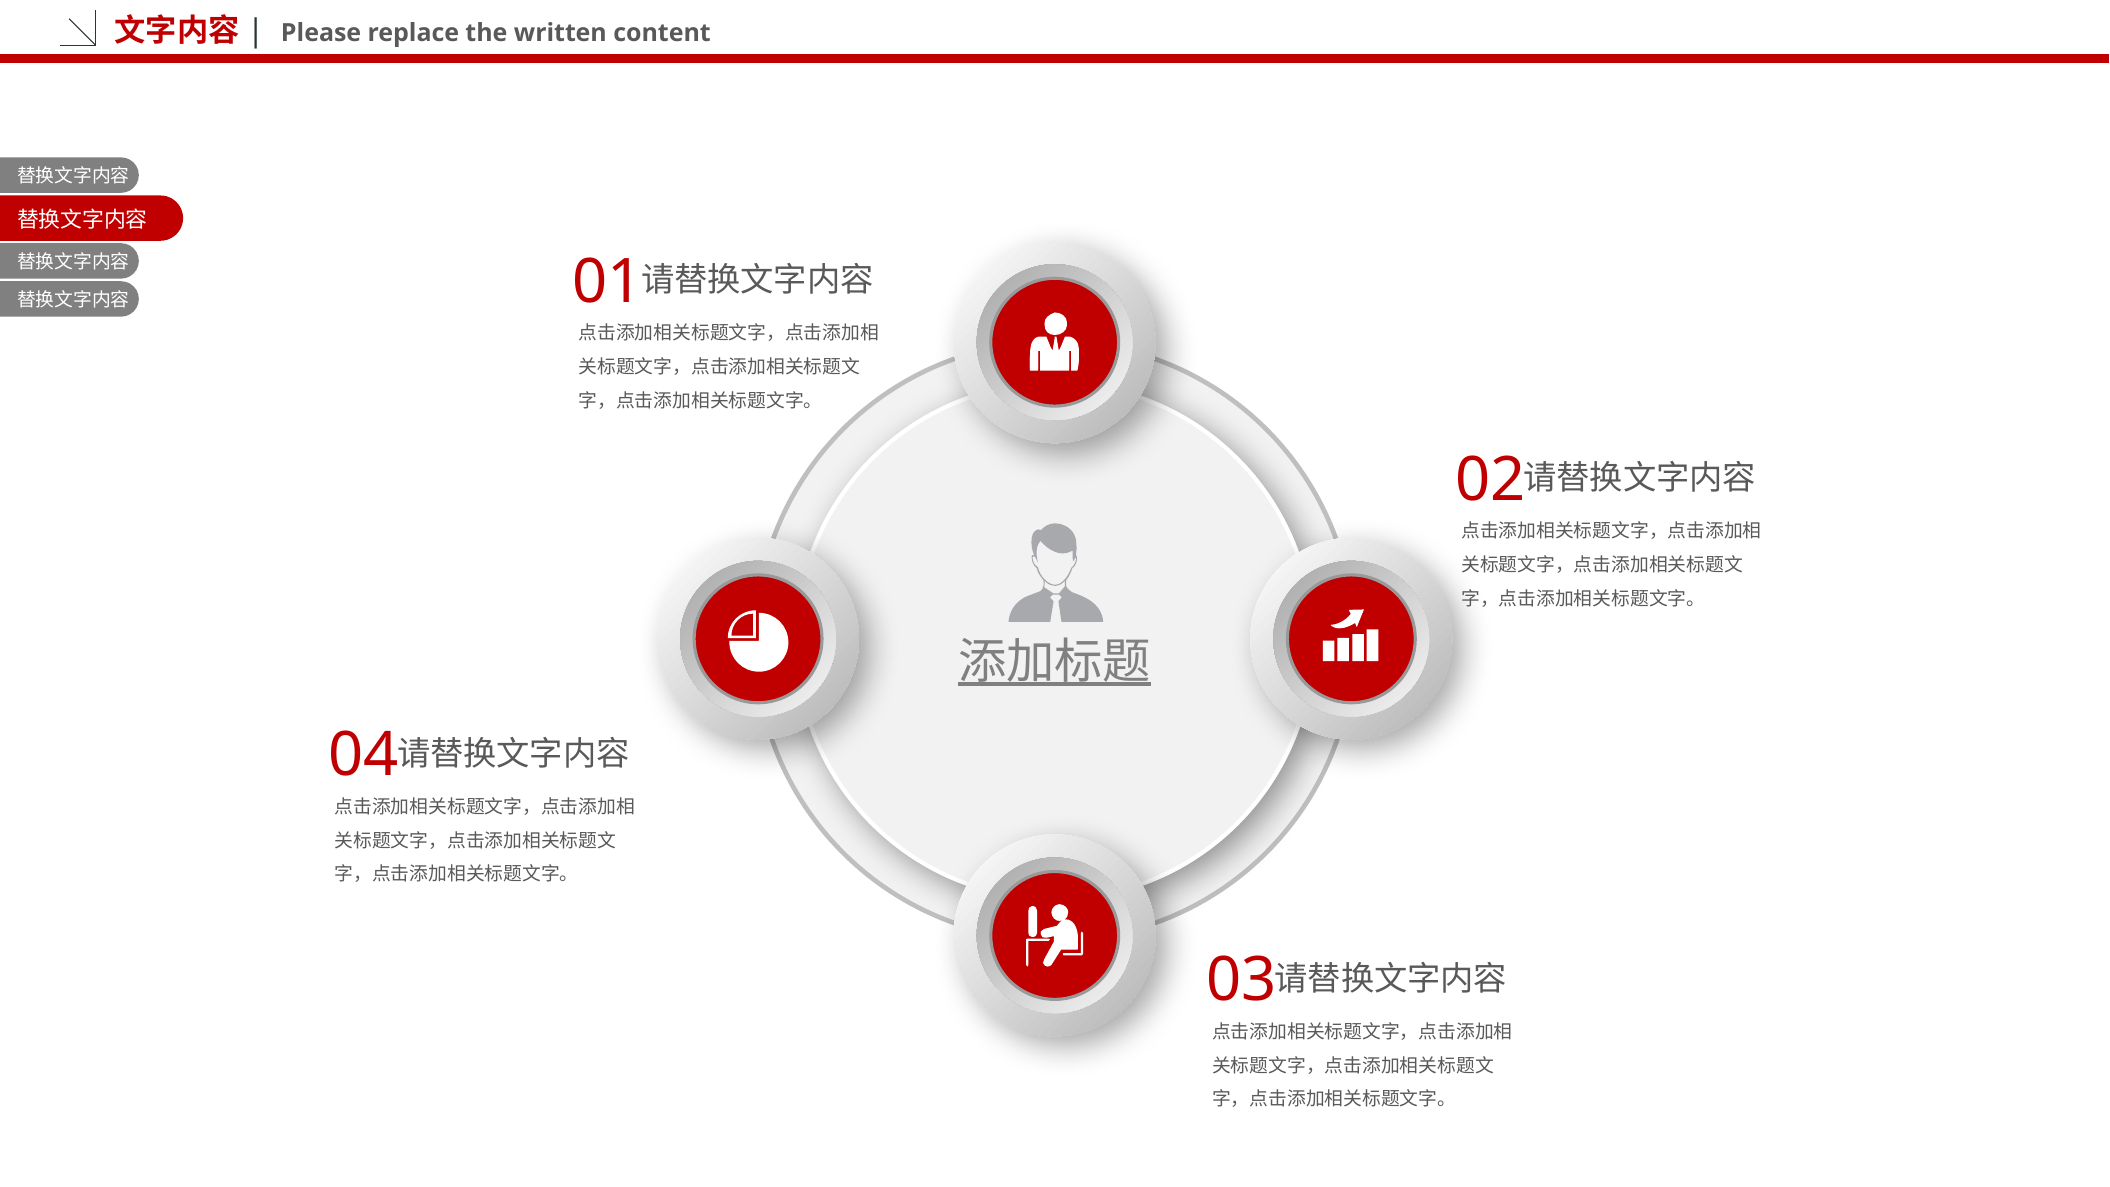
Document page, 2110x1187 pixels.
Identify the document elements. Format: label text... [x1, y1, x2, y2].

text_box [755, 341, 1354, 941]
text_box 替换文字内容 [5, 157, 157, 193]
text_box [0, 242, 127, 280]
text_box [532, 233, 903, 416]
text_box 替换文字内容 [6, 198, 219, 239]
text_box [1415, 431, 1786, 614]
text_box [0, 156, 127, 194]
text_box 文字内容| Please replace the written content [103, 4, 927, 54]
text_box [0, 194, 173, 242]
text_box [953, 241, 1156, 444]
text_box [657, 537, 859, 740]
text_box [60, 9, 96, 46]
text_box 替换文字内容 [5, 243, 157, 279]
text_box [288, 706, 659, 890]
text_box 替换文字内容 [5, 281, 157, 317]
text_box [1250, 537, 1453, 740]
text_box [1166, 931, 1537, 1115]
text_box [0, 280, 127, 318]
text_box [953, 834, 1156, 1037]
